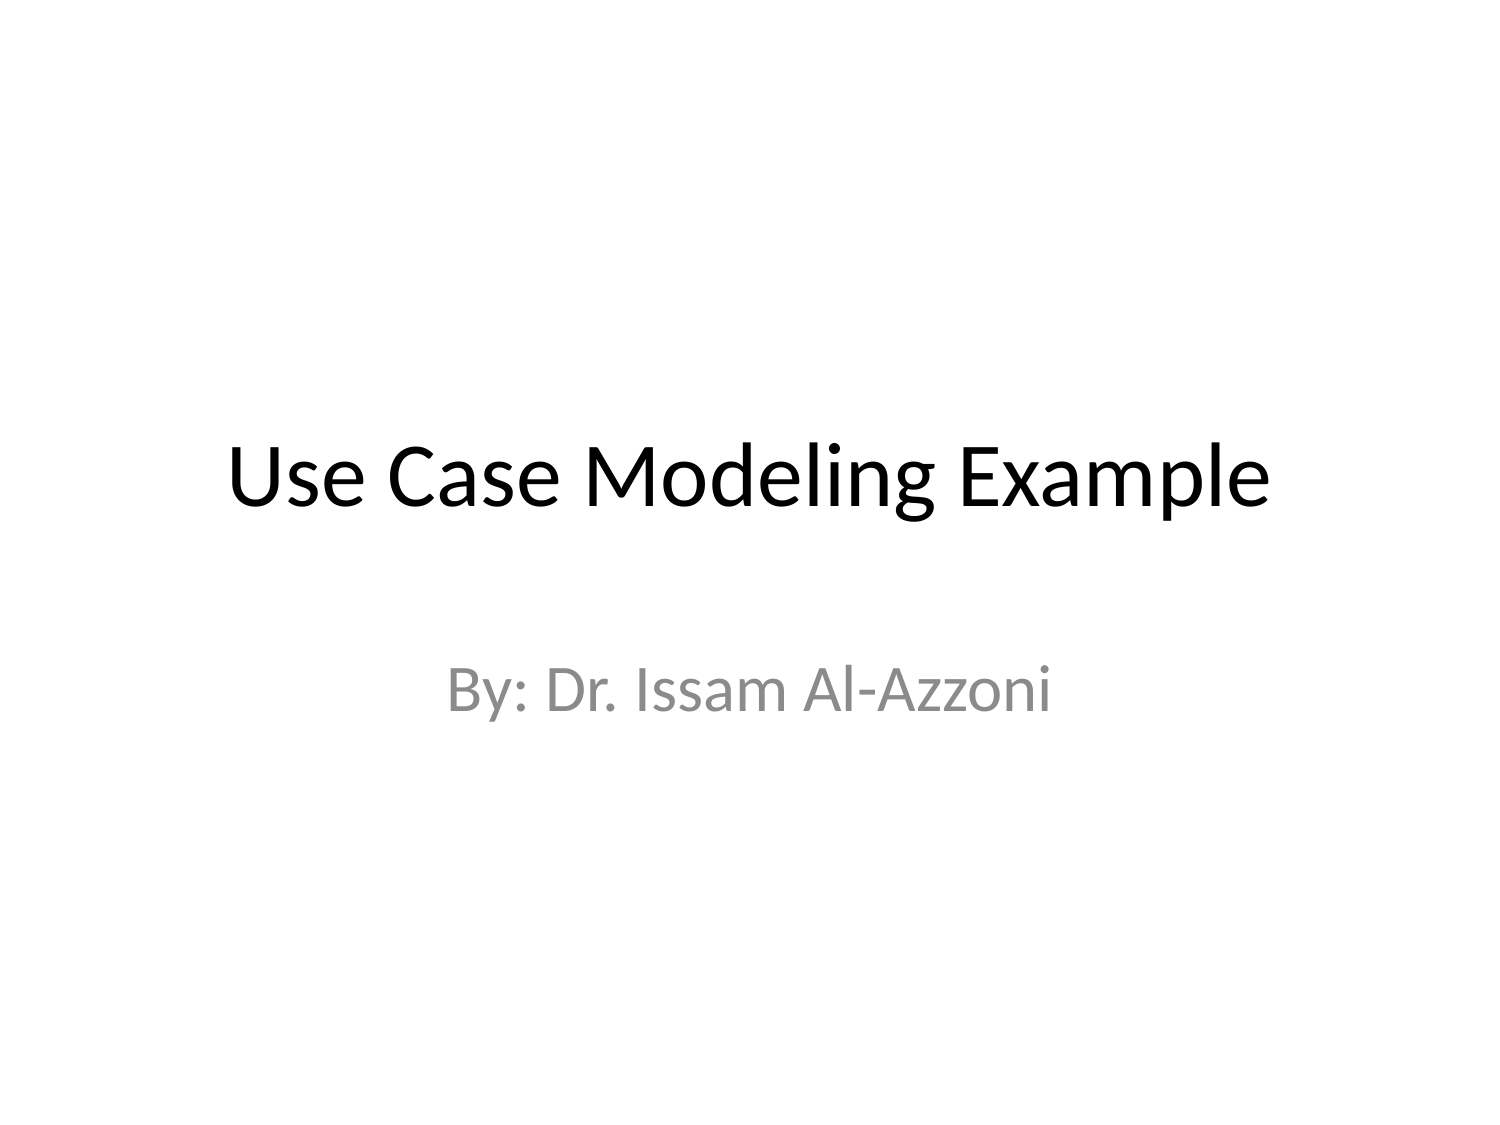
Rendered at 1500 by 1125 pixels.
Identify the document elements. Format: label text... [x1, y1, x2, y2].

title Use Case Modeling Example [112, 349, 1388, 591]
subtitle By: Dr. Issam Al-Azzoni [225, 637, 1275, 925]
